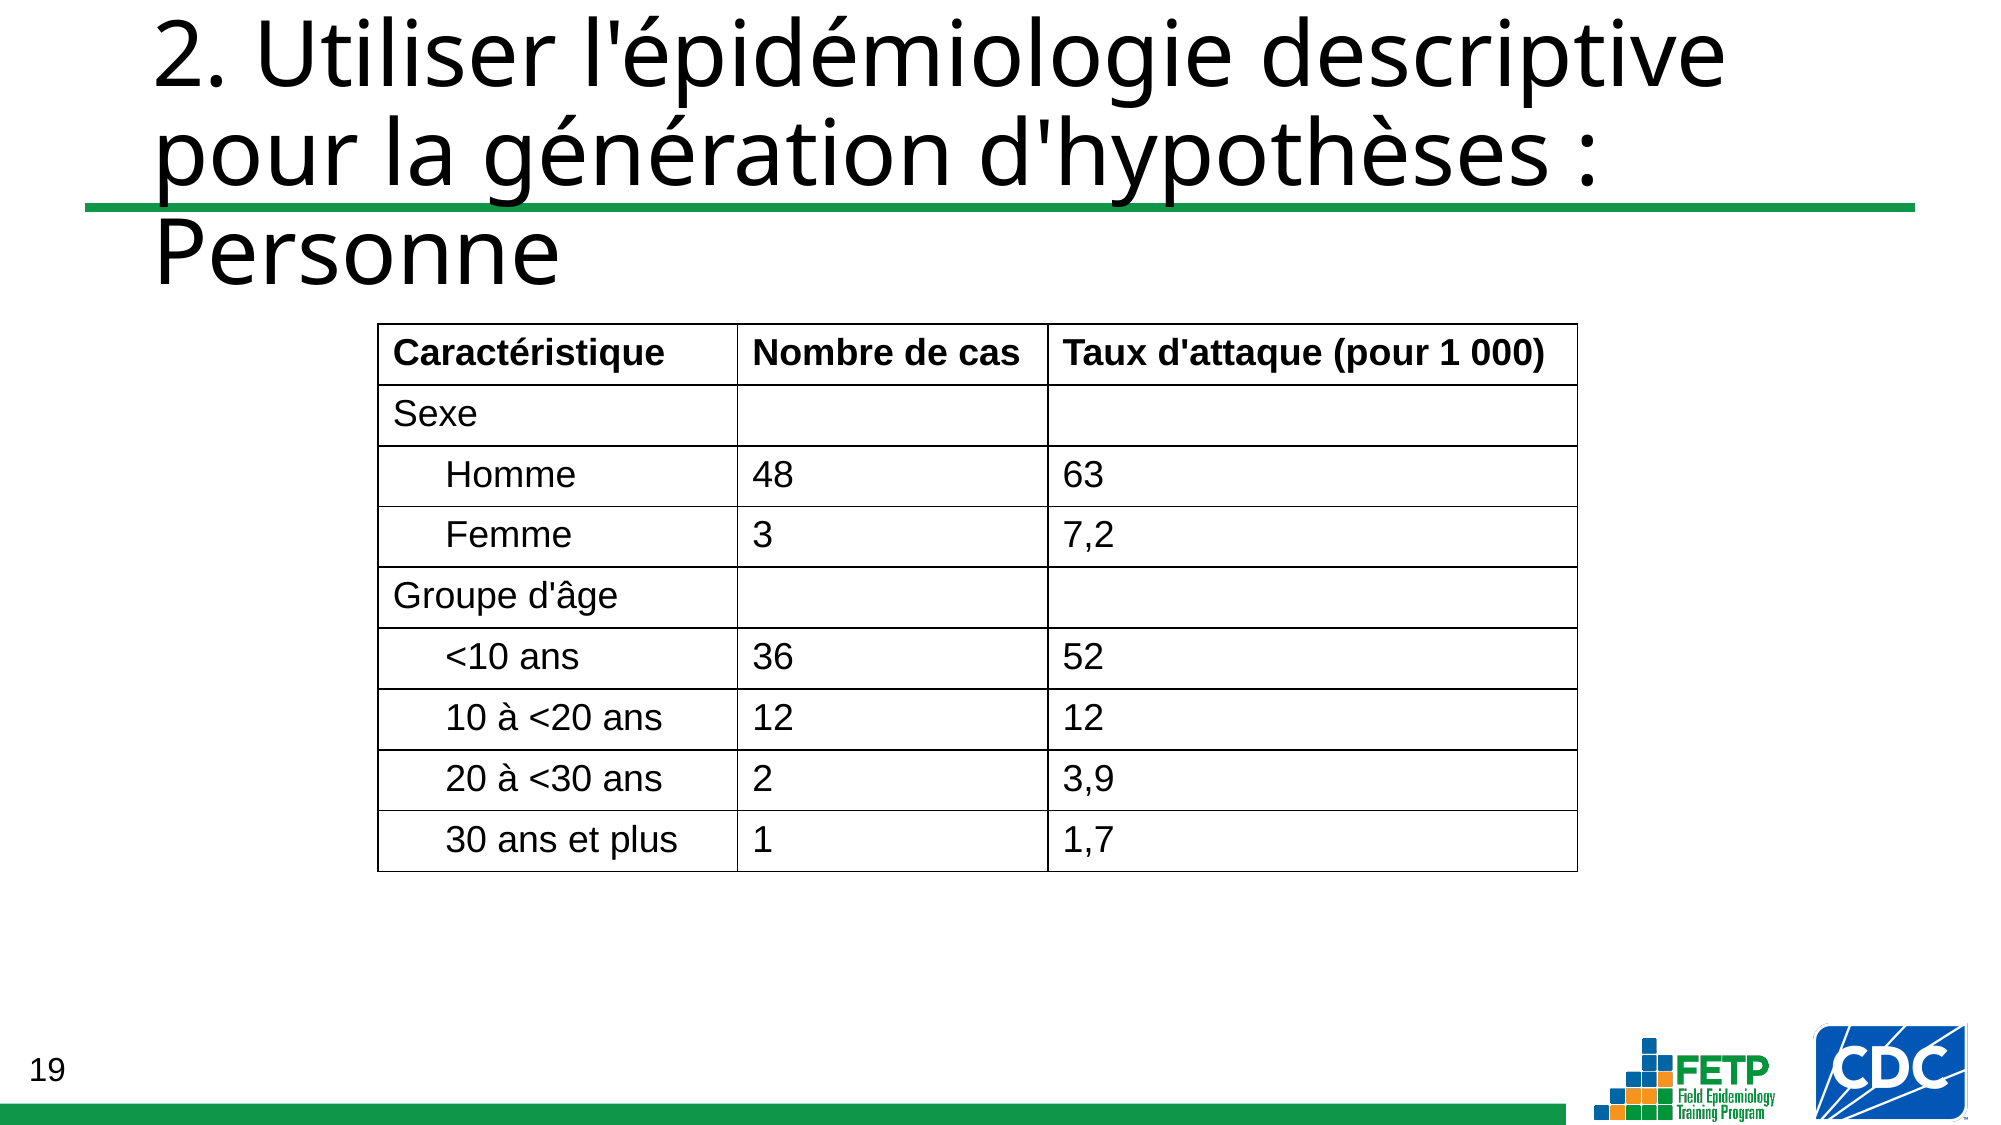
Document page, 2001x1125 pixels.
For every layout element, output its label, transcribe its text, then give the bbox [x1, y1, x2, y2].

table_header Caractéristique [379, 325, 737, 384]
table_header Nombre de cas [738, 325, 1047, 384]
table_cell 52 [1049, 629, 1577, 688]
table_cell 48 [738, 447, 1047, 506]
table_header Taux d'attaque (pour 1 000) [1049, 325, 1577, 384]
table_cell 7,2 [1049, 507, 1577, 566]
table_cell 10 à <20 ans [379, 690, 737, 749]
picture [1813, 1023, 1968, 1122]
table_cell 12 [738, 690, 1047, 749]
table_cell Femme [379, 507, 737, 566]
table_cell [1049, 568, 1577, 627]
table_cell Homme [379, 447, 737, 506]
table_cell 12 [1049, 690, 1577, 749]
table_cell [738, 568, 1047, 627]
table_cell 1 [738, 811, 1047, 871]
table_cell 63 [1049, 447, 1577, 506]
table_cell [738, 386, 1047, 445]
picture [1594, 1038, 1775, 1122]
table_cell <10 ans [379, 629, 737, 688]
table_cell Sexe [379, 386, 737, 445]
table_cell 2 [738, 751, 1047, 810]
table_cell 3,9 [1049, 751, 1577, 810]
title 2. Utiliser l'épidémiologie descriptive pour la génération d'hypothèses : Personne [137, 0, 1863, 207]
table_cell 30 ans et plus [379, 811, 737, 871]
table_cell [1049, 386, 1577, 445]
table_cell 3 [738, 507, 1047, 566]
table_cell 36 [738, 629, 1047, 688]
table_cell 20 à <30 ans [379, 751, 737, 810]
table_cell 1,7 [1049, 811, 1577, 871]
table_cell Groupe d'âge [379, 568, 737, 627]
